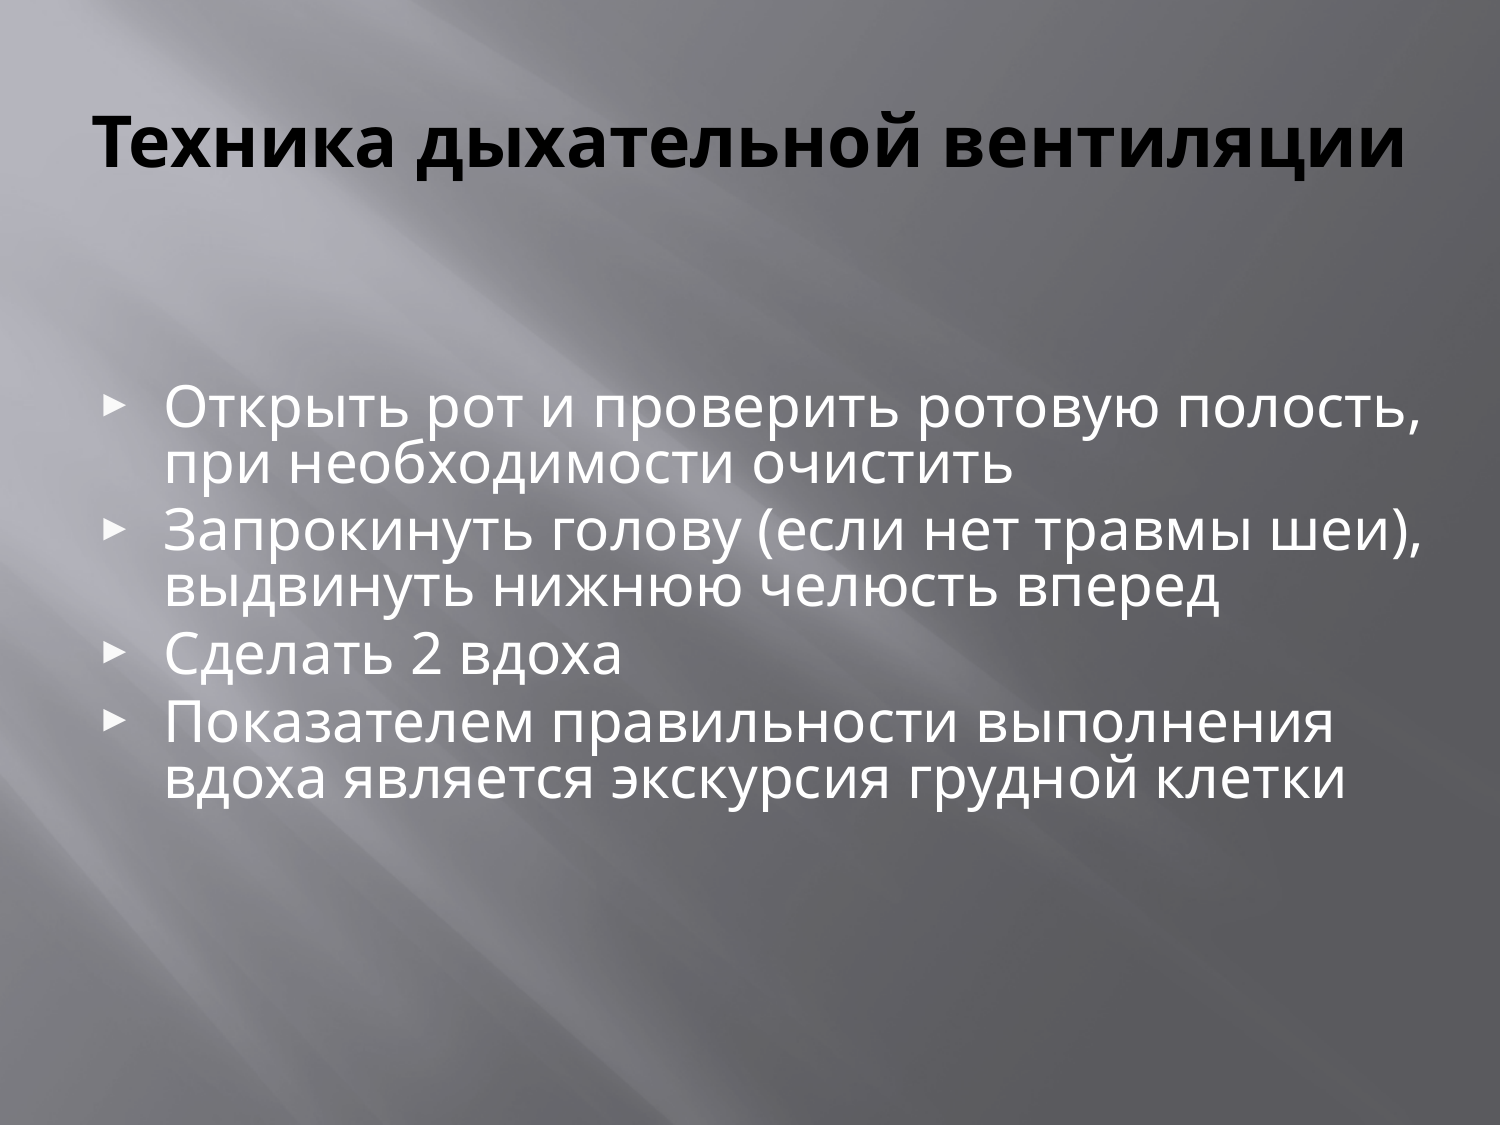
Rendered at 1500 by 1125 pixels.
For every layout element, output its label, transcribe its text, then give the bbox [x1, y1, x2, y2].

list Открыть рот и проверить ротовую полость, при необходимости очистить Запрокинуть голову (если нет травмы шеи), выдвинуть нижнюю челюсть вперед Сделать 2 вдоха Показателем правильности выполнения вдоха является экскурсия грудной клетки [58, 375, 1469, 1055]
title Техника дыхательной вентиляции [75, 45, 1425, 233]
